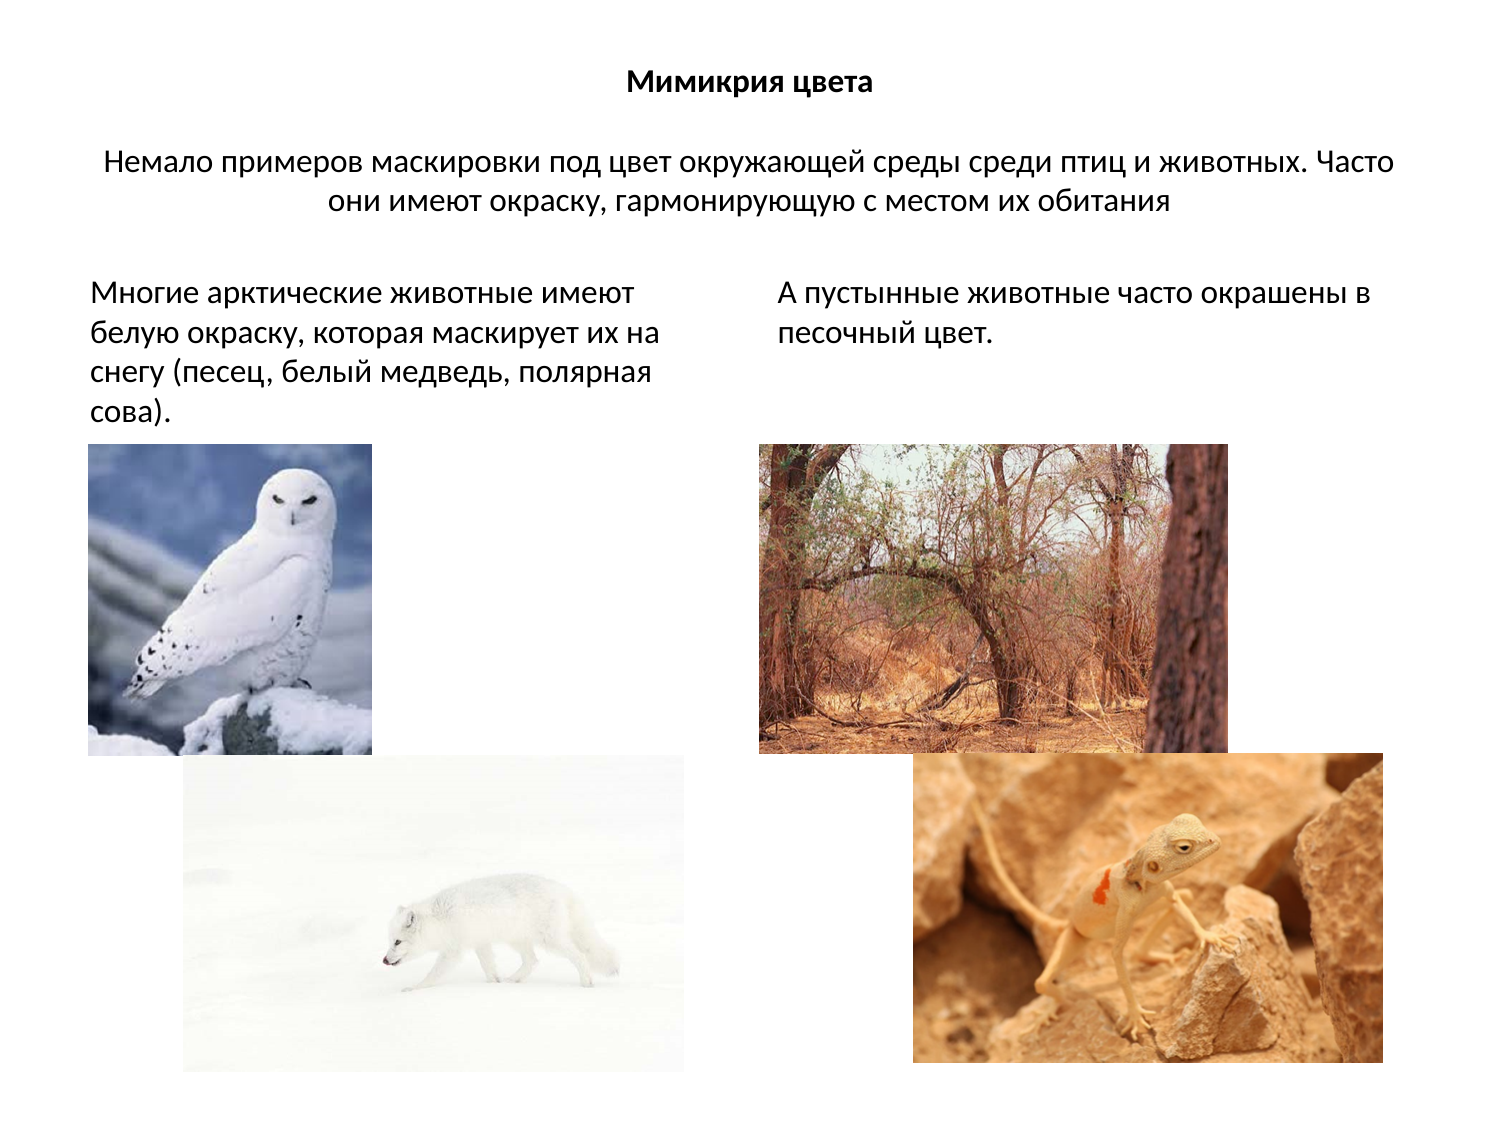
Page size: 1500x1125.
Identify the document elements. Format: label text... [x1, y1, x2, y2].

list А пустынные животные часто окрашены в песочный цвет. [762, 262, 1425, 1106]
title Мимикрия цвета Немало примеров маскировки под цвет окружающей среды среди птиц и животных. Часто они имеют окраску, гармонирующую с местом их обитания [75, 45, 1425, 233]
list Многие арктические животные имеют белую окраску, которая маскирует их на снегу (песец, белый медведь, полярная сова). [75, 262, 738, 1106]
picture [758, 444, 1383, 1063]
picture [88, 444, 684, 1072]
